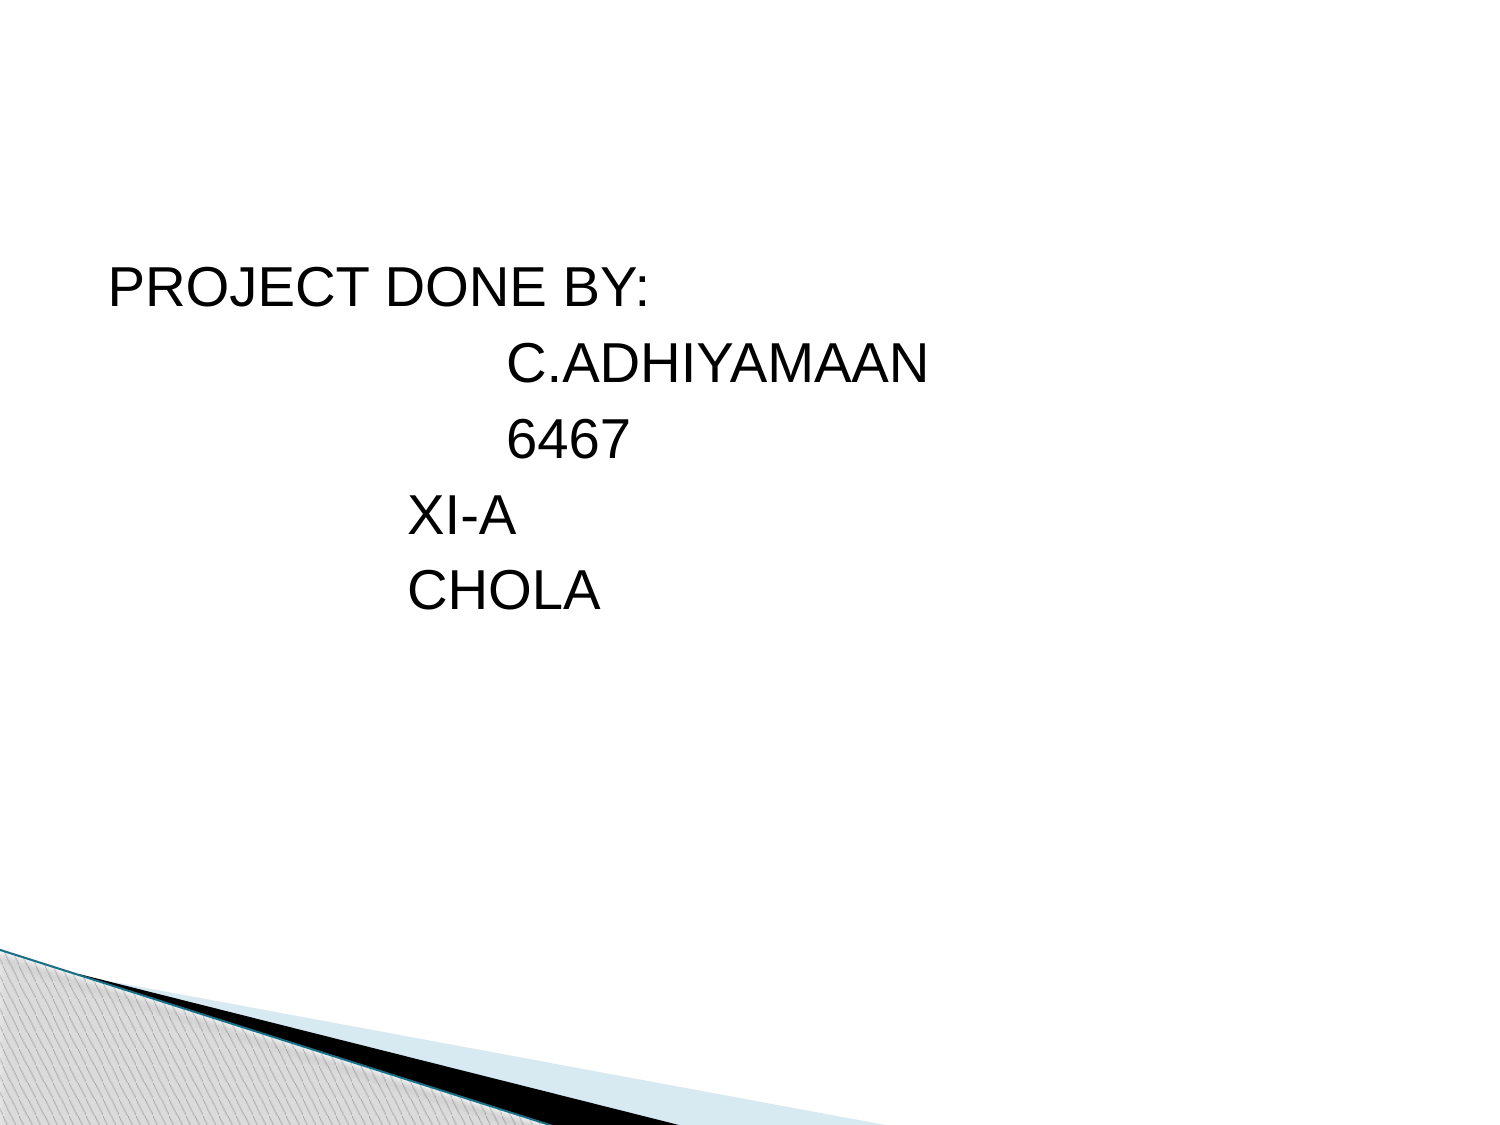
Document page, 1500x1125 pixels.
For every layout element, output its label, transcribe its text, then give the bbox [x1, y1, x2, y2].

list PROJECT DONE BY: C.ADHIYAMAAN 6467 XI-A CHOLA [75, 243, 1425, 986]
